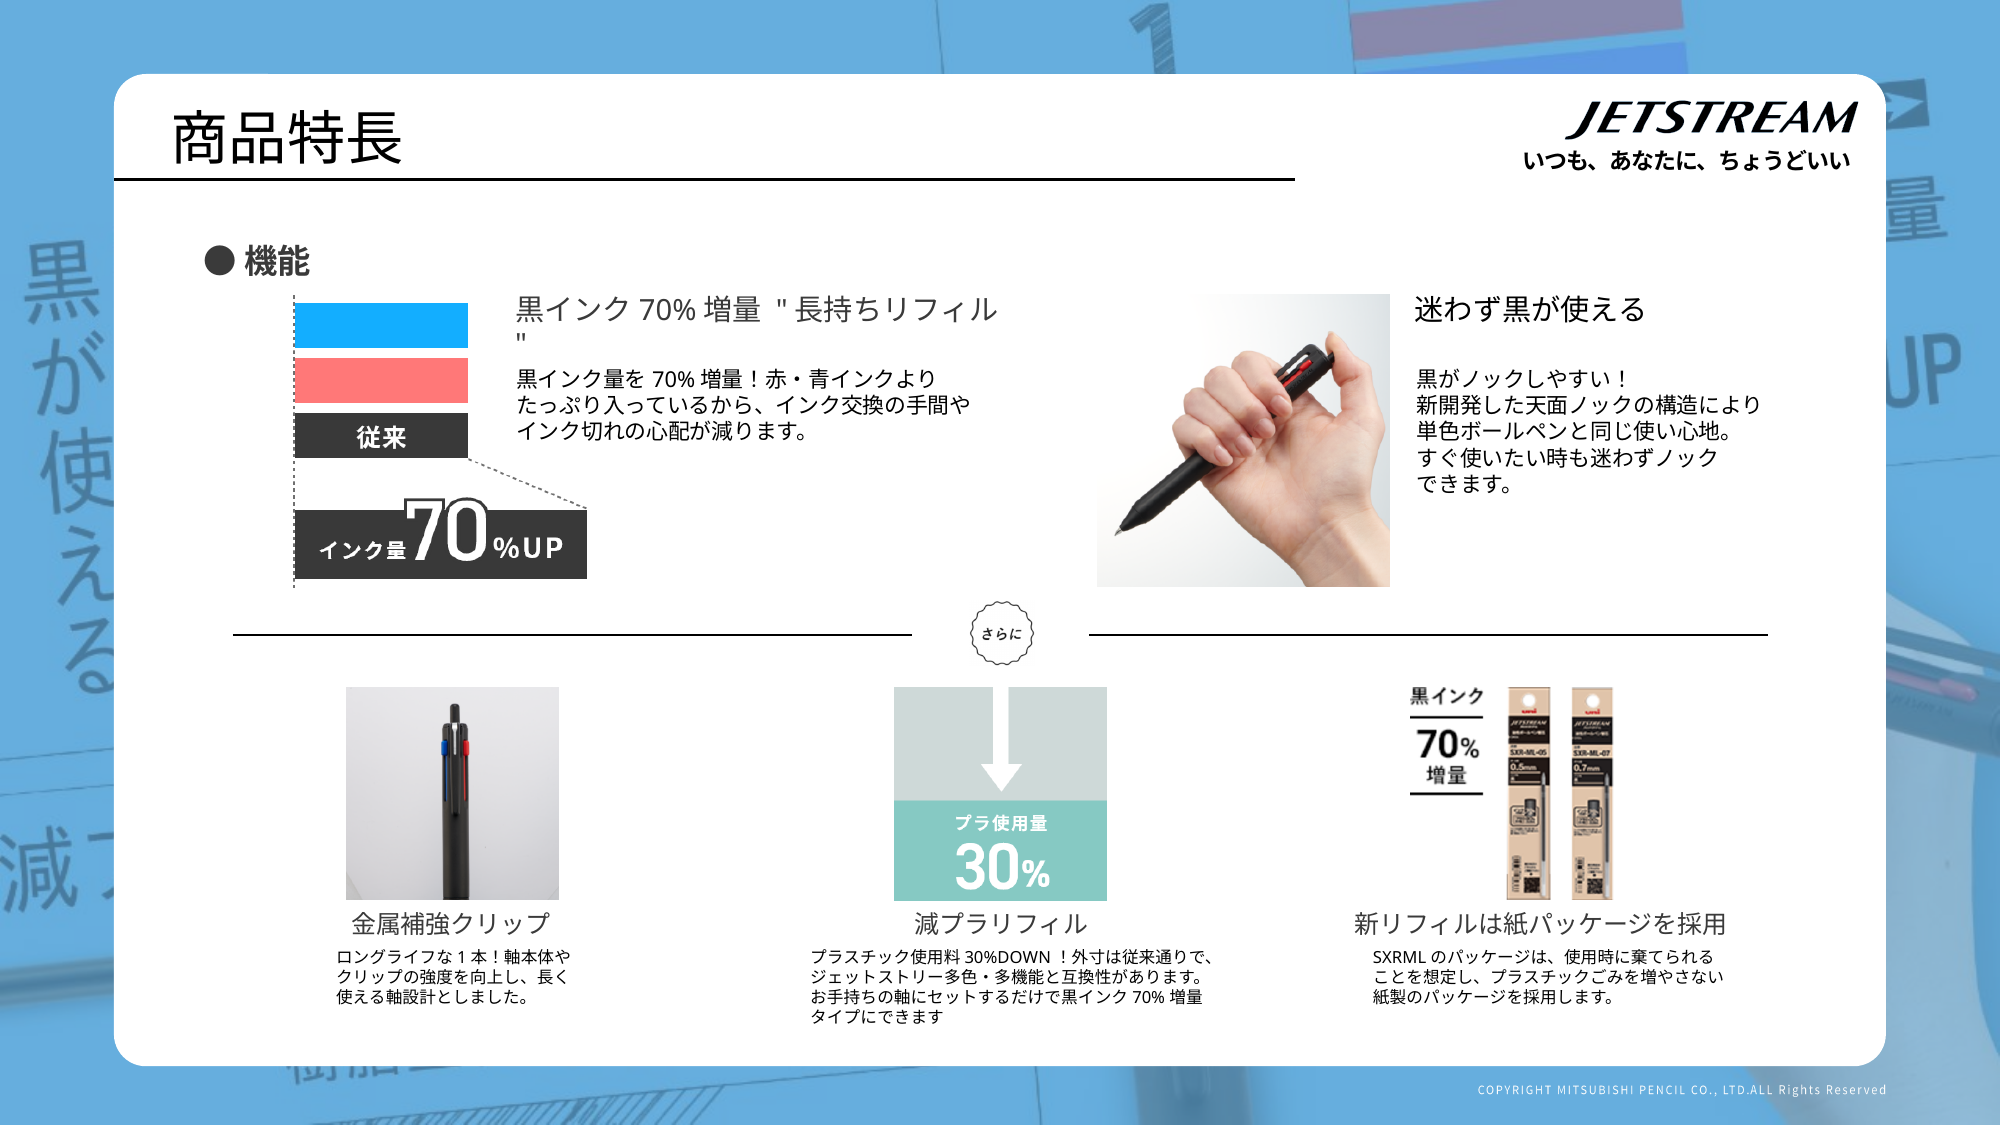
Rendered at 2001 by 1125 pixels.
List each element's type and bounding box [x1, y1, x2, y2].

text_box [1477, 1082, 1889, 1098]
text_box [1465, 97, 1866, 179]
picture [0, 0, 2000, 1125]
